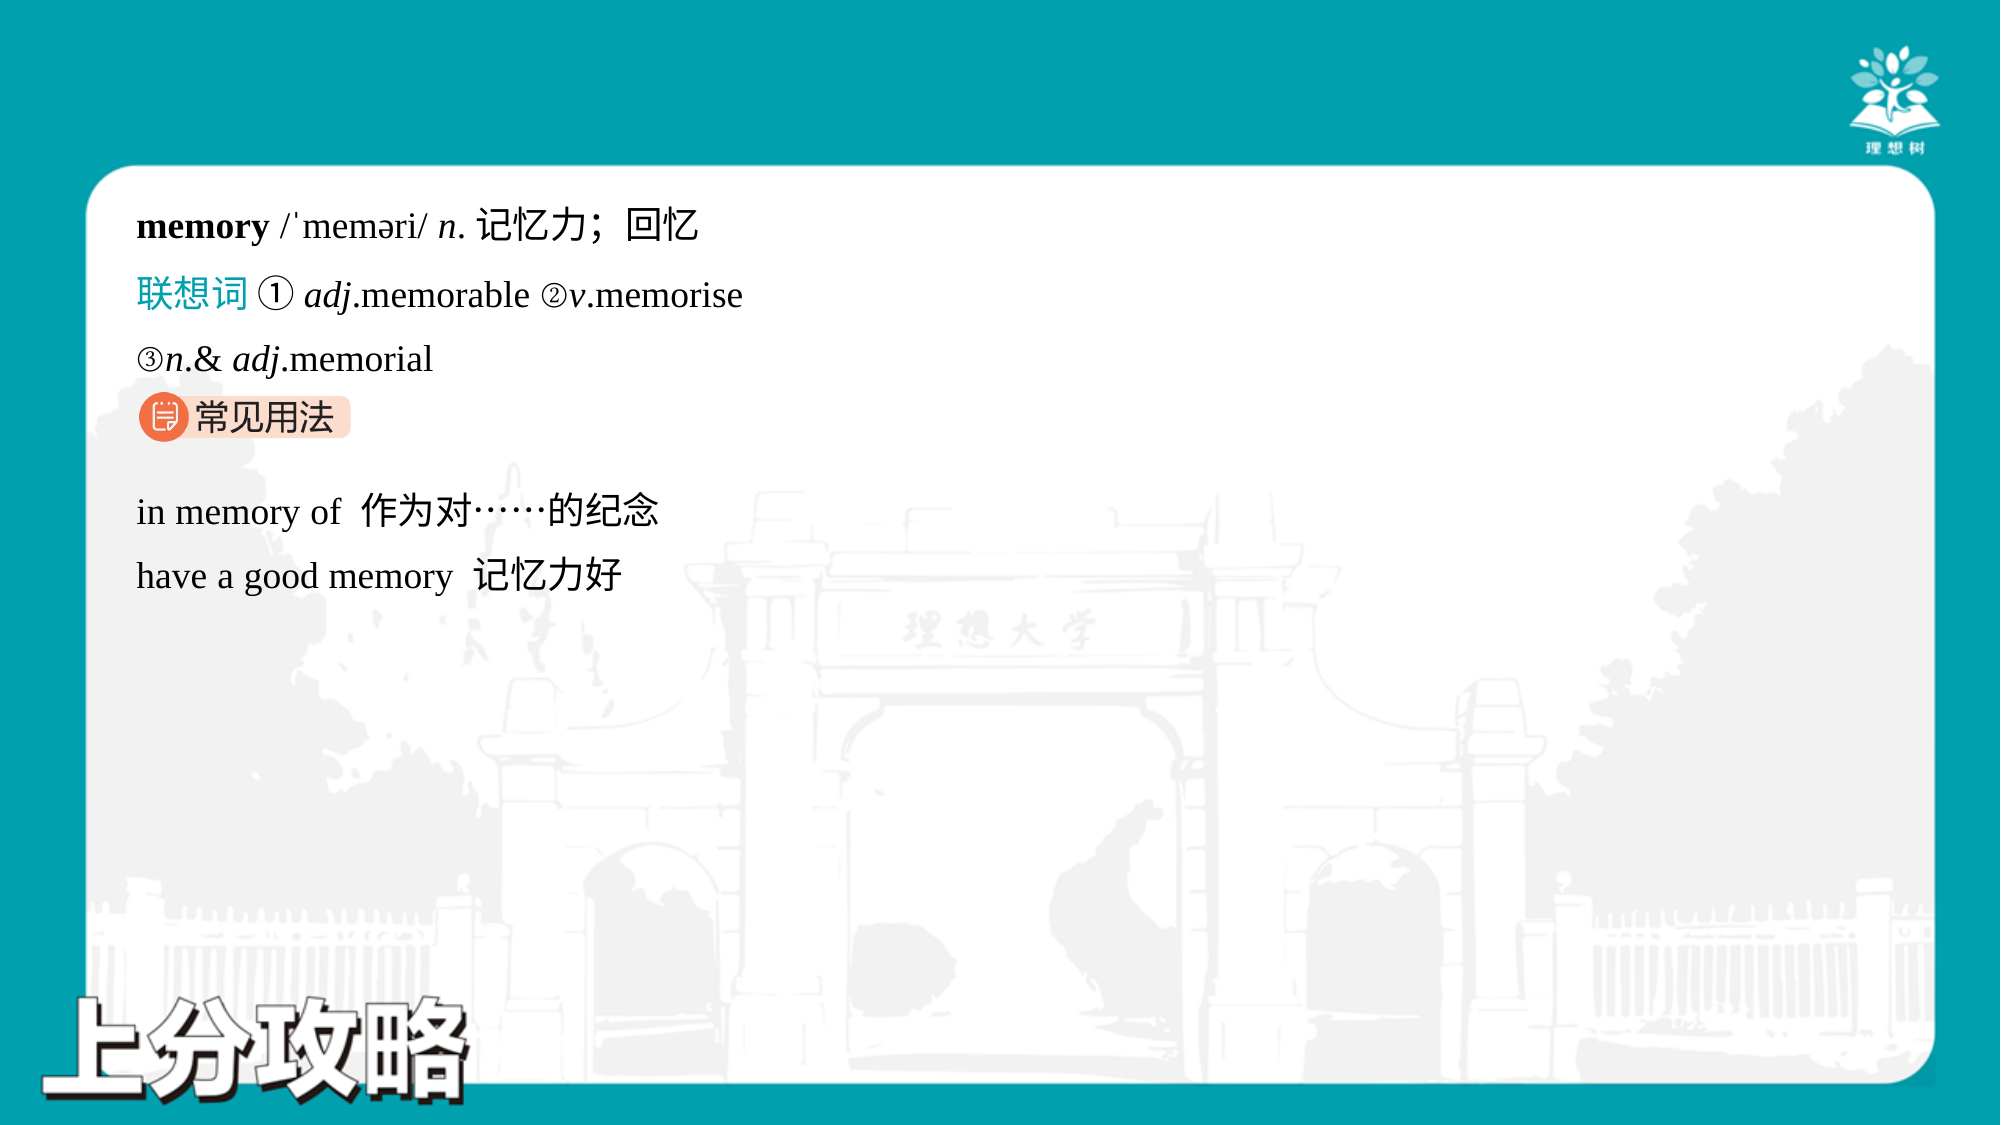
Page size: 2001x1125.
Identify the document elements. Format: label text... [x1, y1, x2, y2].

text_box in memory of 作为对……的纪念 have a good memory 记忆力好#118 [136, 463, 1865, 589]
picture [0, 0, 2000, 1125]
text_box memory /ˈmeməri/ n.记忆力；回忆 联想词 ①adj.memorable ②v.memorise ③n.& adj.memorial#115 [136, 177, 1865, 372]
